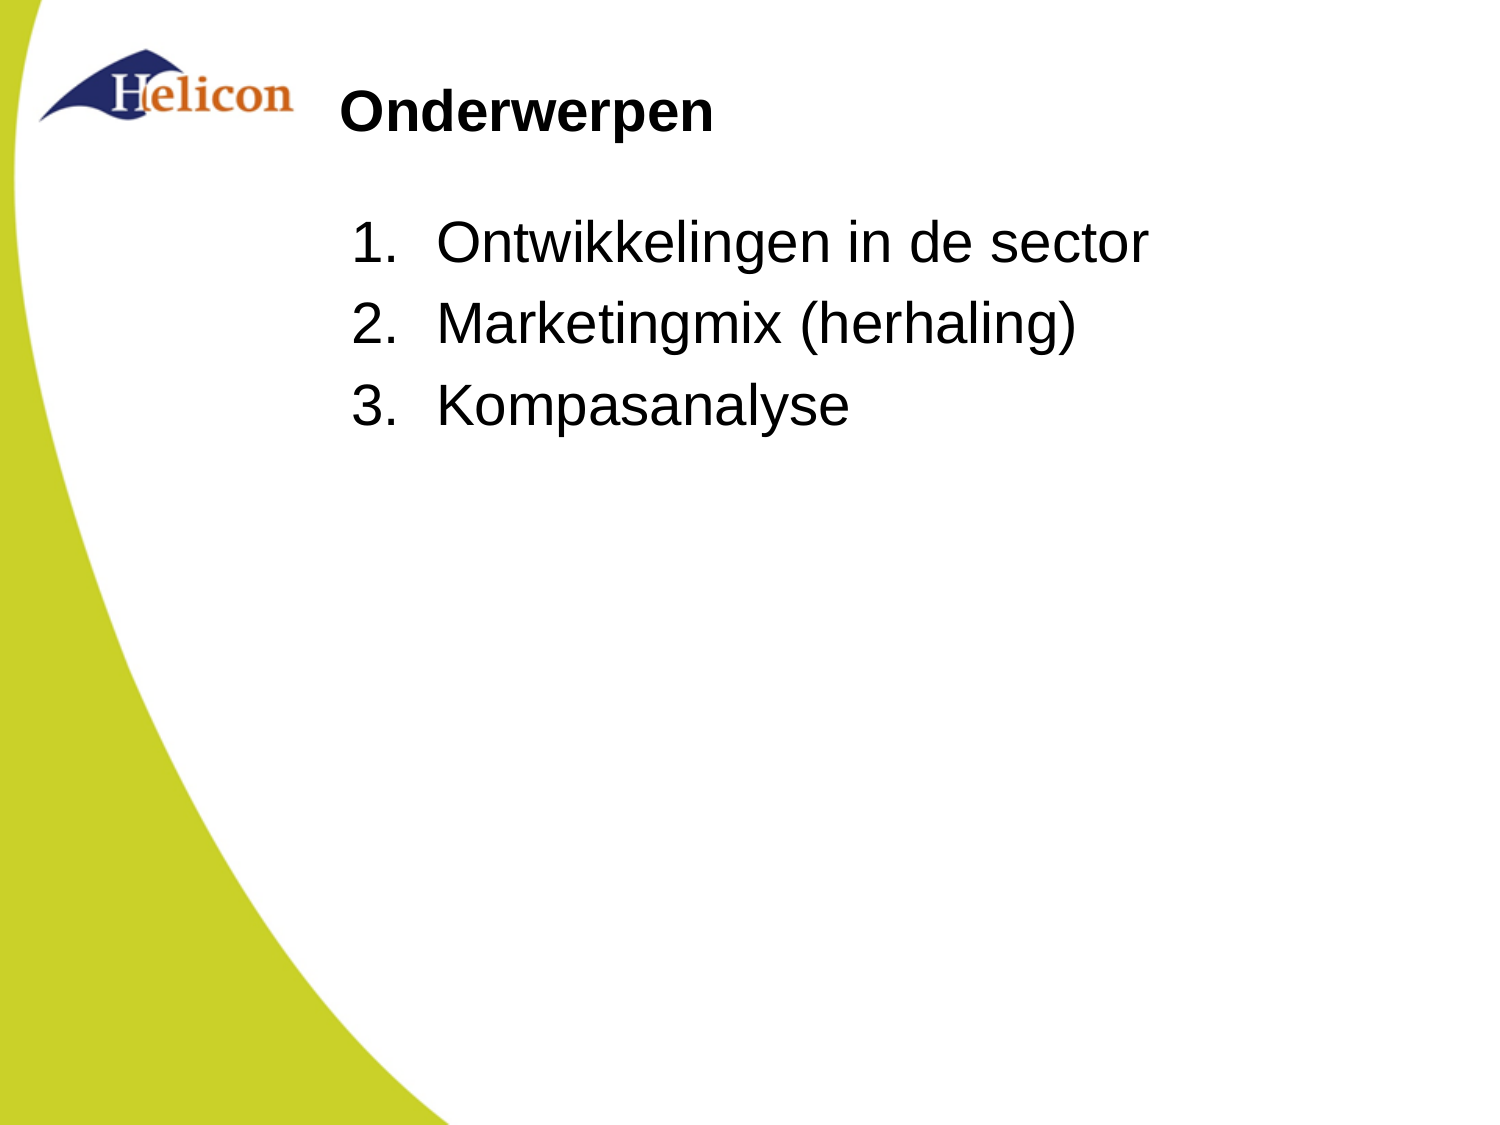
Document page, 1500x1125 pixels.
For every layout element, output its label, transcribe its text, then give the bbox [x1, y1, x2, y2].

title Onderwerpen [324, 54, 1415, 161]
list Ontwikkelingen in de sector Marketingmix (herhaling) Kompasanalyse [336, 196, 1425, 1005]
picture [0, 0, 1500, 1125]
